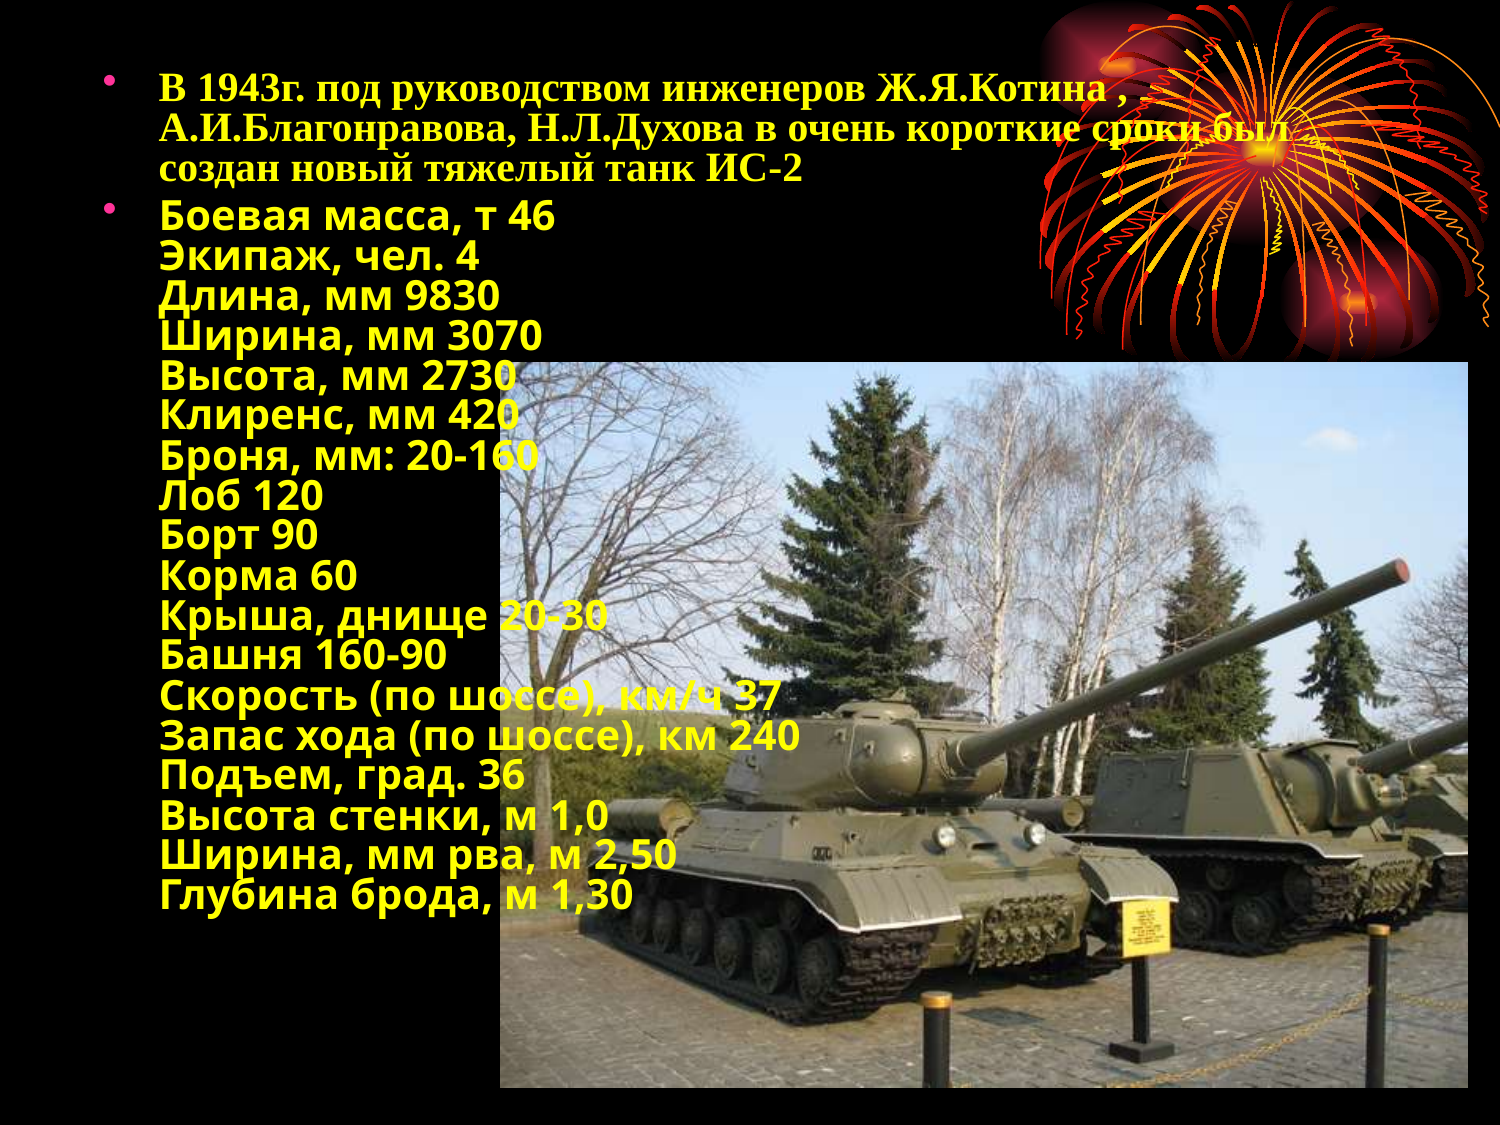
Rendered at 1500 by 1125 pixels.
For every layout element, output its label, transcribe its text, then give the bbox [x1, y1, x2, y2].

picture [499, 362, 1468, 1088]
list В 1943г. под руководством инженеров Ж.Я.Котина , А.И.Благонравова, Н.Л.Духова в очень короткие сроки был создан новый тяжелый танк ИС-2 Боевая масса, т 46 Экипаж, чел. 4 Длина, мм 9830 Ширина, мм 3070 Высота, мм 2730 Клиренс, мм 420 Броня, мм: 20-160 Лоб 120 Борт 90 Корма 60 Крыша, днище 20-30 Башня 160-90 Скорость (по шоссе), км/ч 37 Запас хода (по шоссе), км 240 Подъем, град. 36 Высота стенки, м 1,0 Ширина, мм рва, м 2,50 Глубина брода, м 1,30 [87, 62, 1363, 1013]
